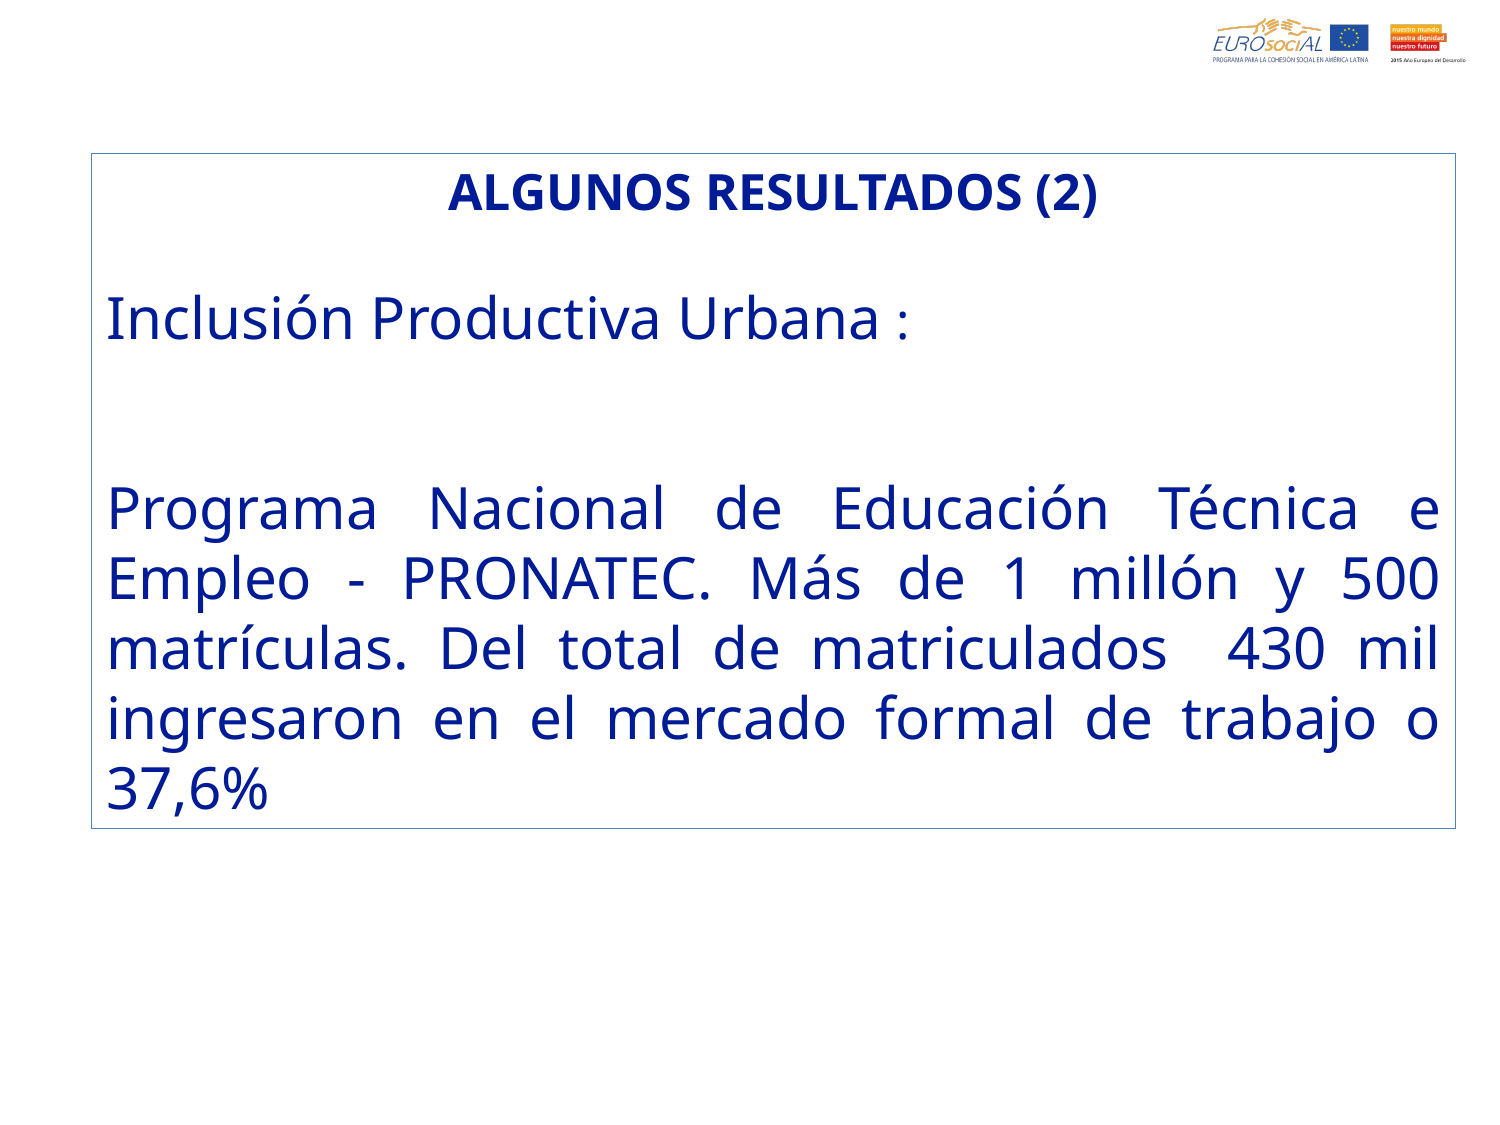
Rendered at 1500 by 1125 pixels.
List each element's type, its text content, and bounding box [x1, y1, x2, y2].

picture [1206, 14, 1470, 69]
text_box ALGUNOS RESULTADOS (2) Inclusión Productiva Urbana : Programa Nacional de Educación Técnica e Empleo - PRONATEC. Más de 1 millón y 500 matrículas. Del total de matriculados 430 mil ingresaron en el mercado formal de trabajo o 37,6% [91, 153, 1456, 829]
